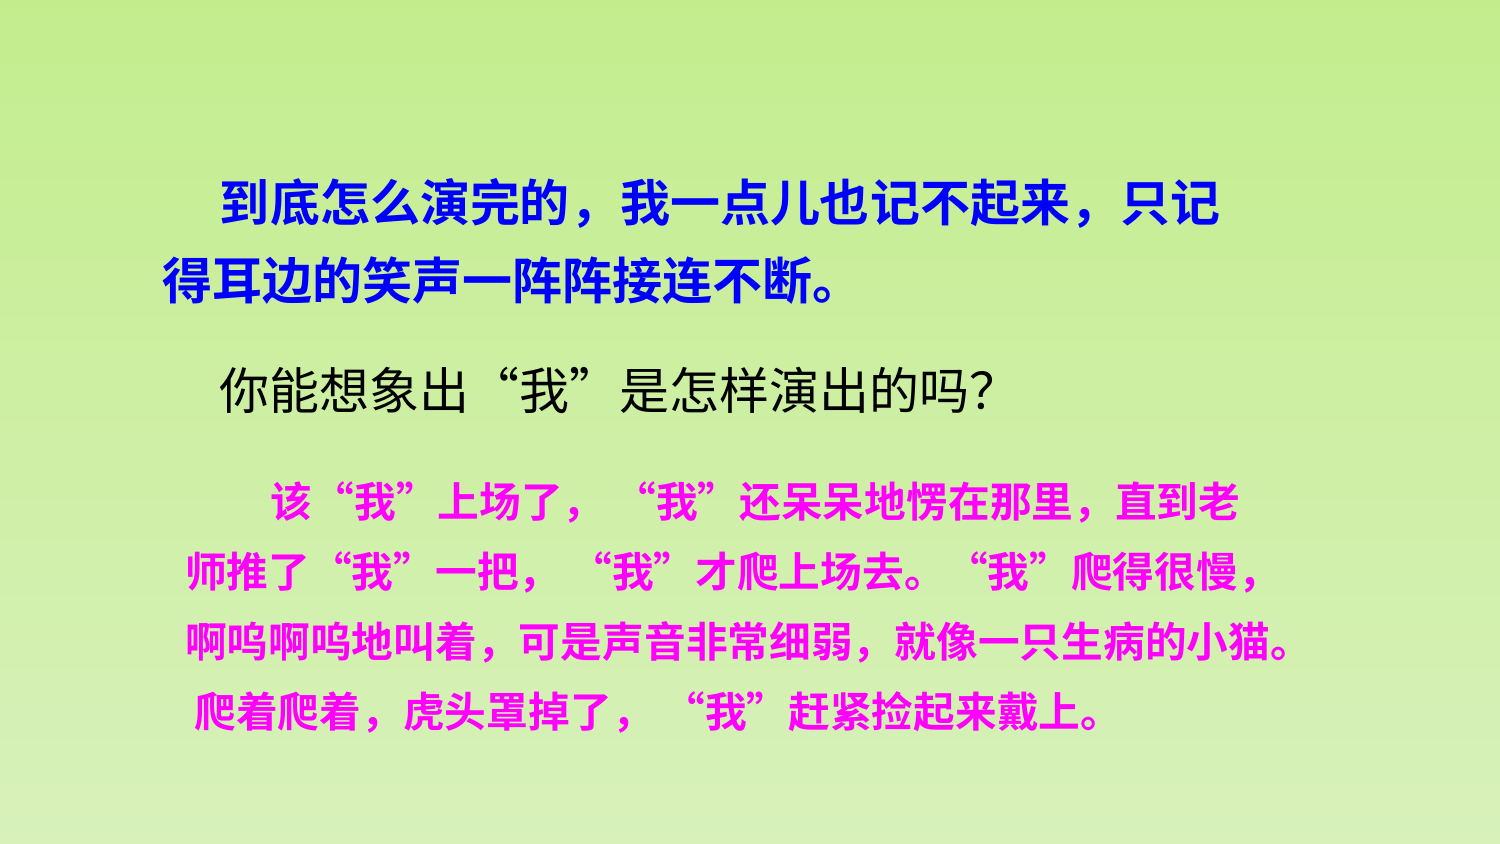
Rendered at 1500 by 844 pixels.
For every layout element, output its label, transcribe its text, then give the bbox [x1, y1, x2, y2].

text_box 到底怎么演完的，我一点儿也记不起来，只记得耳边的笑声一阵阵接连不断。 [148, 145, 1275, 317]
text_box 你能想象出“我”是怎样演出的吗？ [204, 352, 1011, 428]
text_box 该“我”上场了， “我”还呆呆地愣在那里，直到老师推了“我”一把， “我”才爬上场去。“我”爬得很慢，啊呜啊呜地叫着，可是声音非常细弱，就像一只生病的小猫。 爬着爬着，虎头罩掉了， “我”赶紧捡起来戴上。 [170, 448, 1297, 744]
